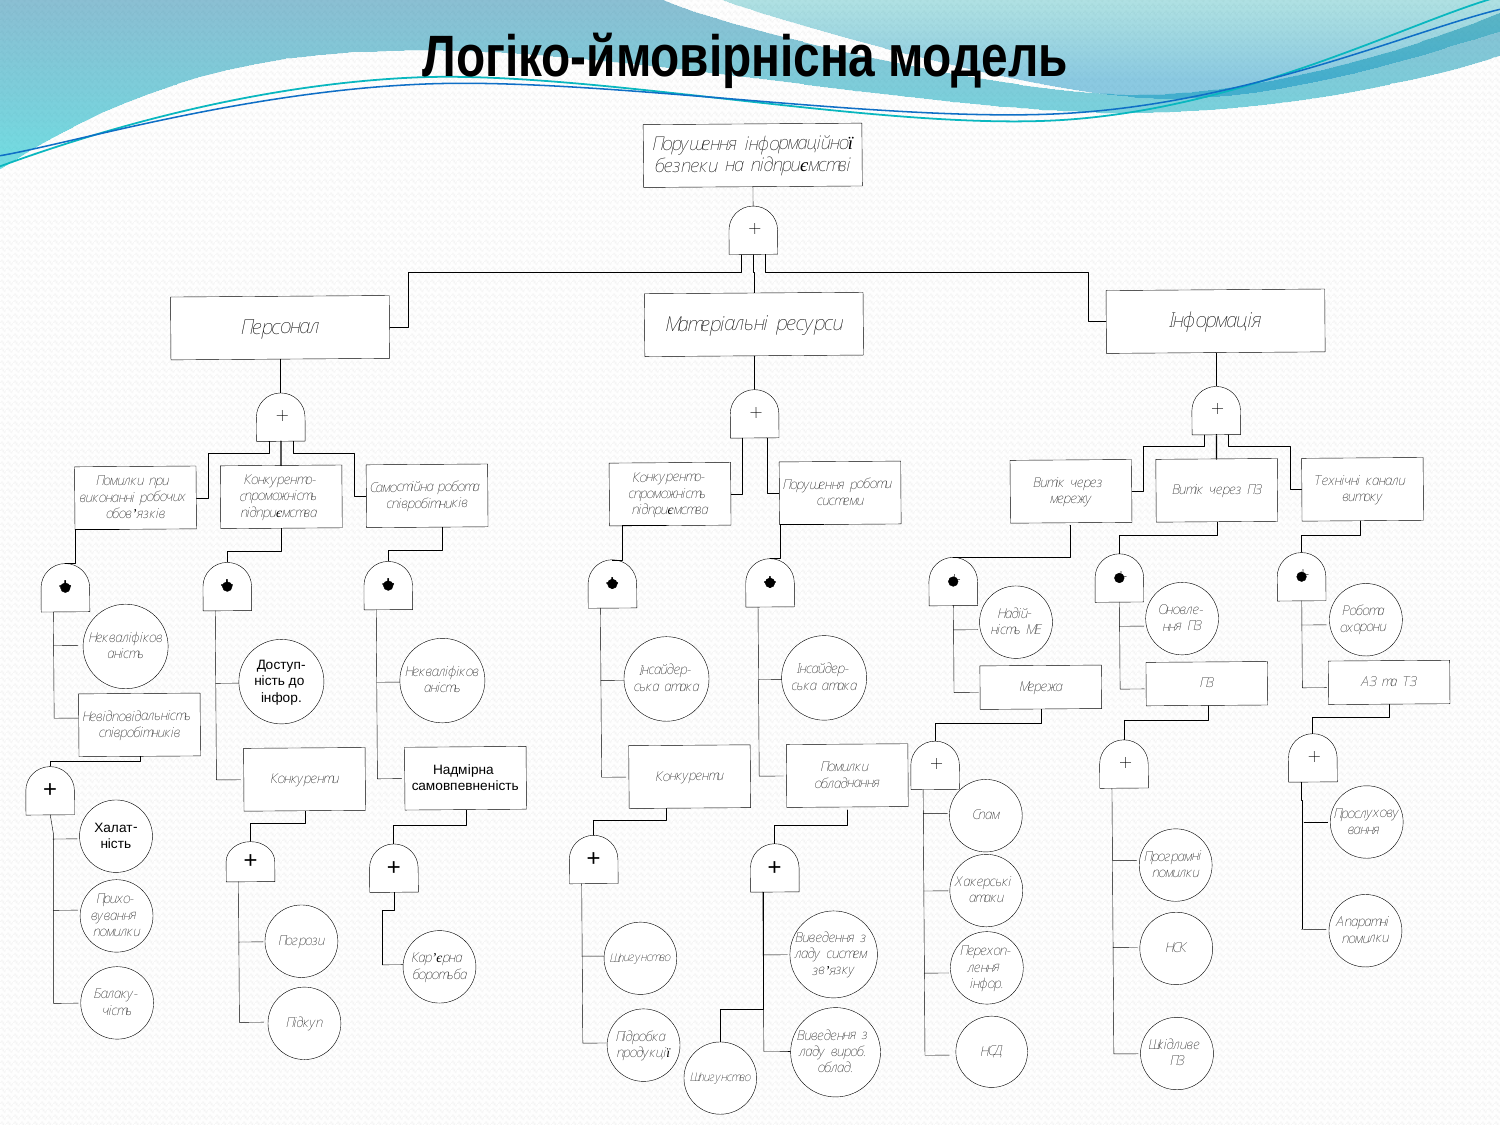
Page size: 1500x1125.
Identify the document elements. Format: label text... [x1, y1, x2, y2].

title Логіко-ймовірнісна модель [70, 1, 1421, 89]
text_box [23, 116, 1455, 1119]
